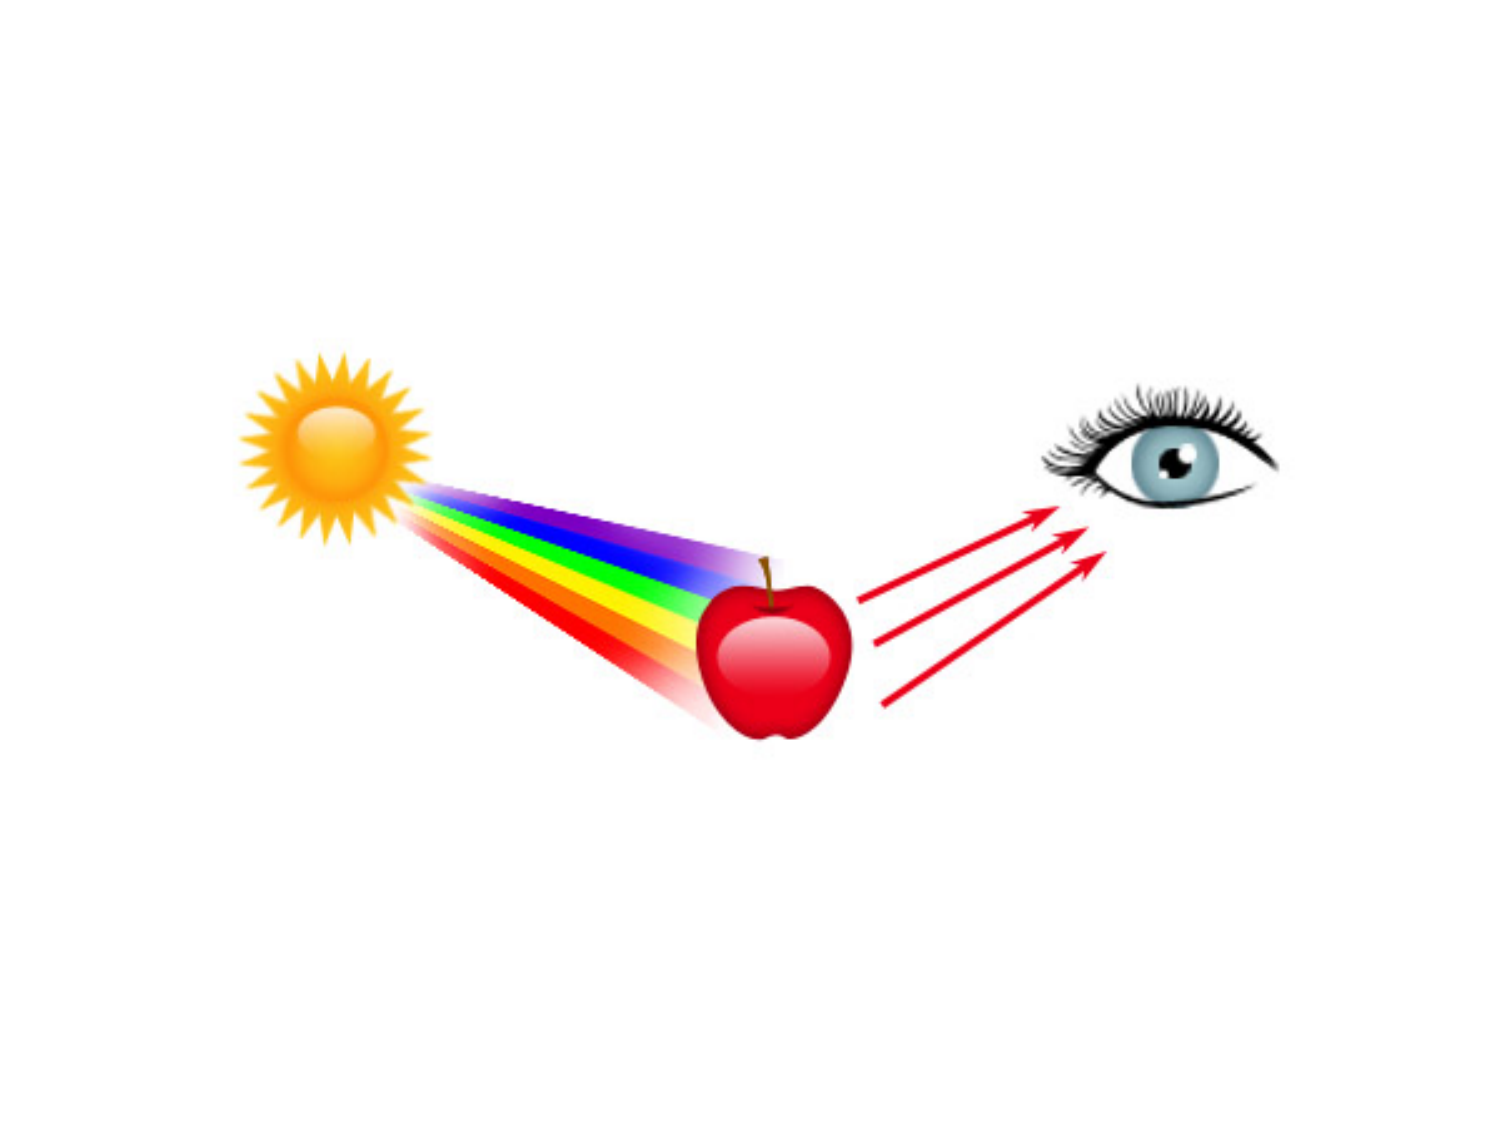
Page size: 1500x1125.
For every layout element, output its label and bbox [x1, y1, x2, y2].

picture [174, 299, 1376, 801]
